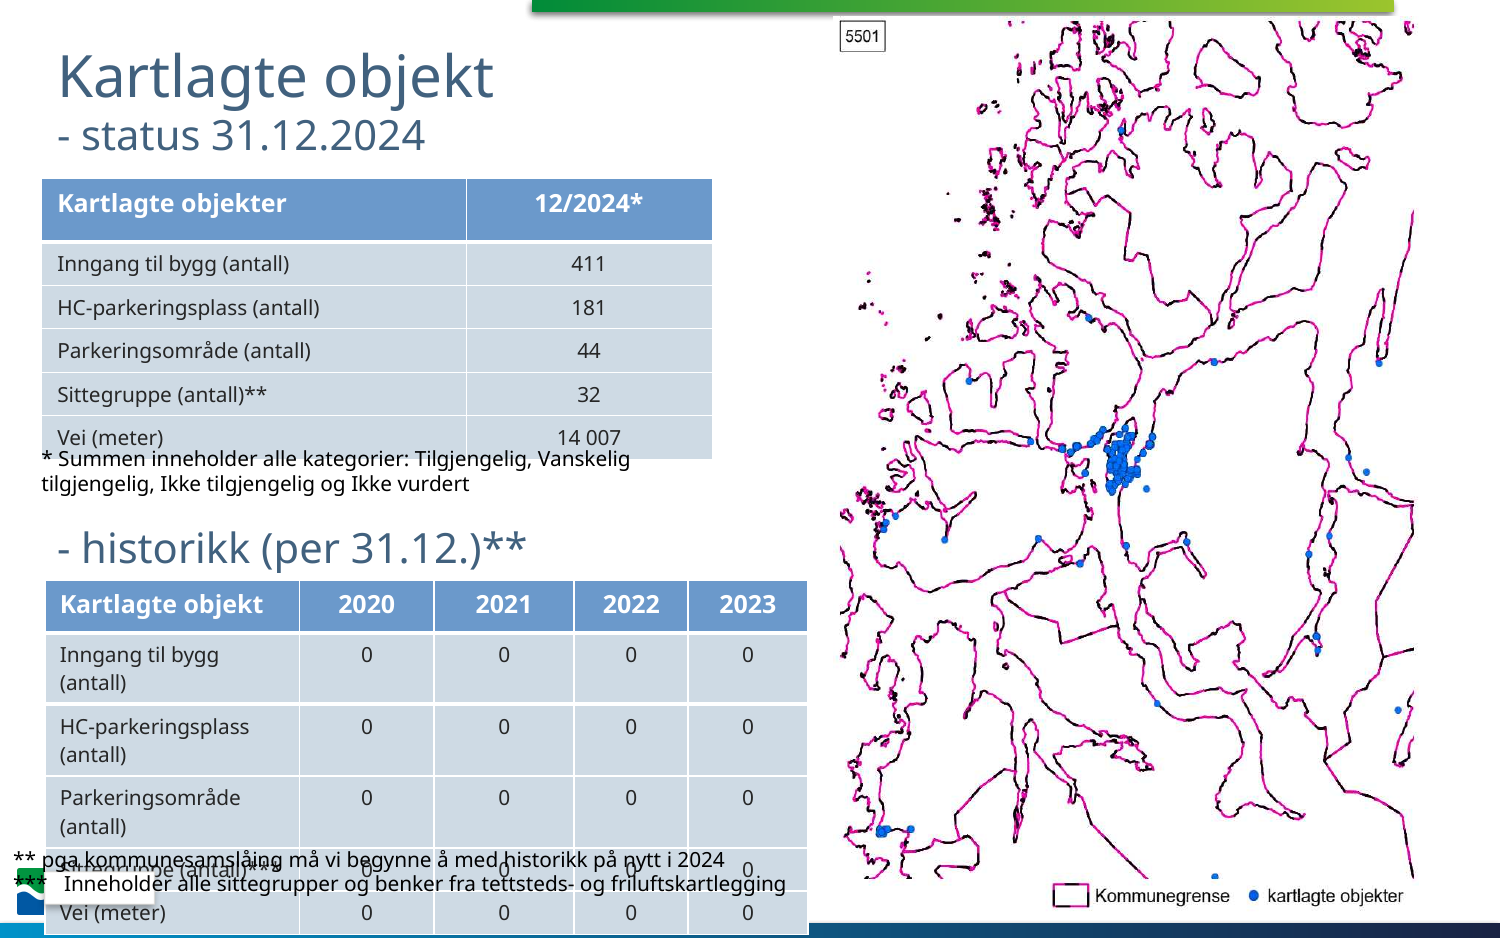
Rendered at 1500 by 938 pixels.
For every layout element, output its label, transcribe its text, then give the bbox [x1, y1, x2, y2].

text_box * Summen inneholder alle kategorier: Tilgjengelig, Vanskelig tilgjengelig, Ikke tilgjengelig og Ikke vurdert [26, 438, 711, 504]
table_cell HC-parkeringsplass (antall) [46, 706, 299, 775]
text_box - historikk (per 31.12.)** [42, 496, 828, 580]
text_box ** pga kommunesamslåing må vi begynne å med historikk på nytt i 2024 *** Inneholder alle sittegrupper og benker fra tettsteds- og friluftskartlegging [0, 838, 802, 904]
table_cell 0 [300, 777, 433, 838]
table_cell 0 [435, 706, 573, 775]
table_cell 0 [802, 849, 807, 890]
table_cell 0 [689, 892, 807, 934]
table_cell Inngang til bygg (antall) [46, 635, 299, 702]
table_cell 411 [467, 244, 712, 285]
table_cell Parkeringsområde (antall) [42, 329, 466, 372]
table_cell 0 [575, 635, 687, 702]
table_cell 0 [689, 706, 807, 775]
picture [833, 16, 1419, 913]
text_box Kartlagte objekt - status 31.12.2024 [42, 24, 828, 167]
table_cell HC-parkeringsplass (antall) [42, 286, 466, 328]
table_header Kartlagte objekter [42, 179, 466, 240]
table_header 2021 [435, 581, 573, 631]
table_header 2022 [575, 581, 687, 631]
table_cell 44 [467, 329, 712, 372]
table_cell 0 [435, 904, 573, 934]
table_cell 0 [575, 904, 687, 934]
table_cell 0 [435, 635, 573, 702]
table_cell Vei (meter) [46, 904, 299, 934]
table_cell Vei (meter) [42, 416, 466, 438]
table_header 2020 [300, 581, 433, 631]
table_cell 0 [435, 777, 573, 838]
table_header 12/2024* [467, 179, 712, 240]
table_cell 181 [467, 286, 712, 328]
table_cell 0 [300, 635, 433, 702]
table_cell Parkeringsområde (antall) [46, 777, 299, 838]
table_cell 0 [575, 706, 687, 775]
table_header Kartlagte objekt [46, 581, 299, 631]
table_cell Sittegruppe (antall)** [42, 373, 466, 415]
table_cell 0 [575, 777, 687, 838]
table_cell 0 [300, 904, 433, 934]
table_cell 0 [689, 777, 807, 847]
table_cell 14 007 [467, 416, 712, 459]
table_cell Inngang til bygg (antall) [42, 244, 466, 285]
table_cell 32 [467, 373, 712, 415]
table_cell 0 [300, 706, 433, 775]
table_header 2023 [689, 581, 807, 631]
table_cell 0 [689, 635, 807, 702]
